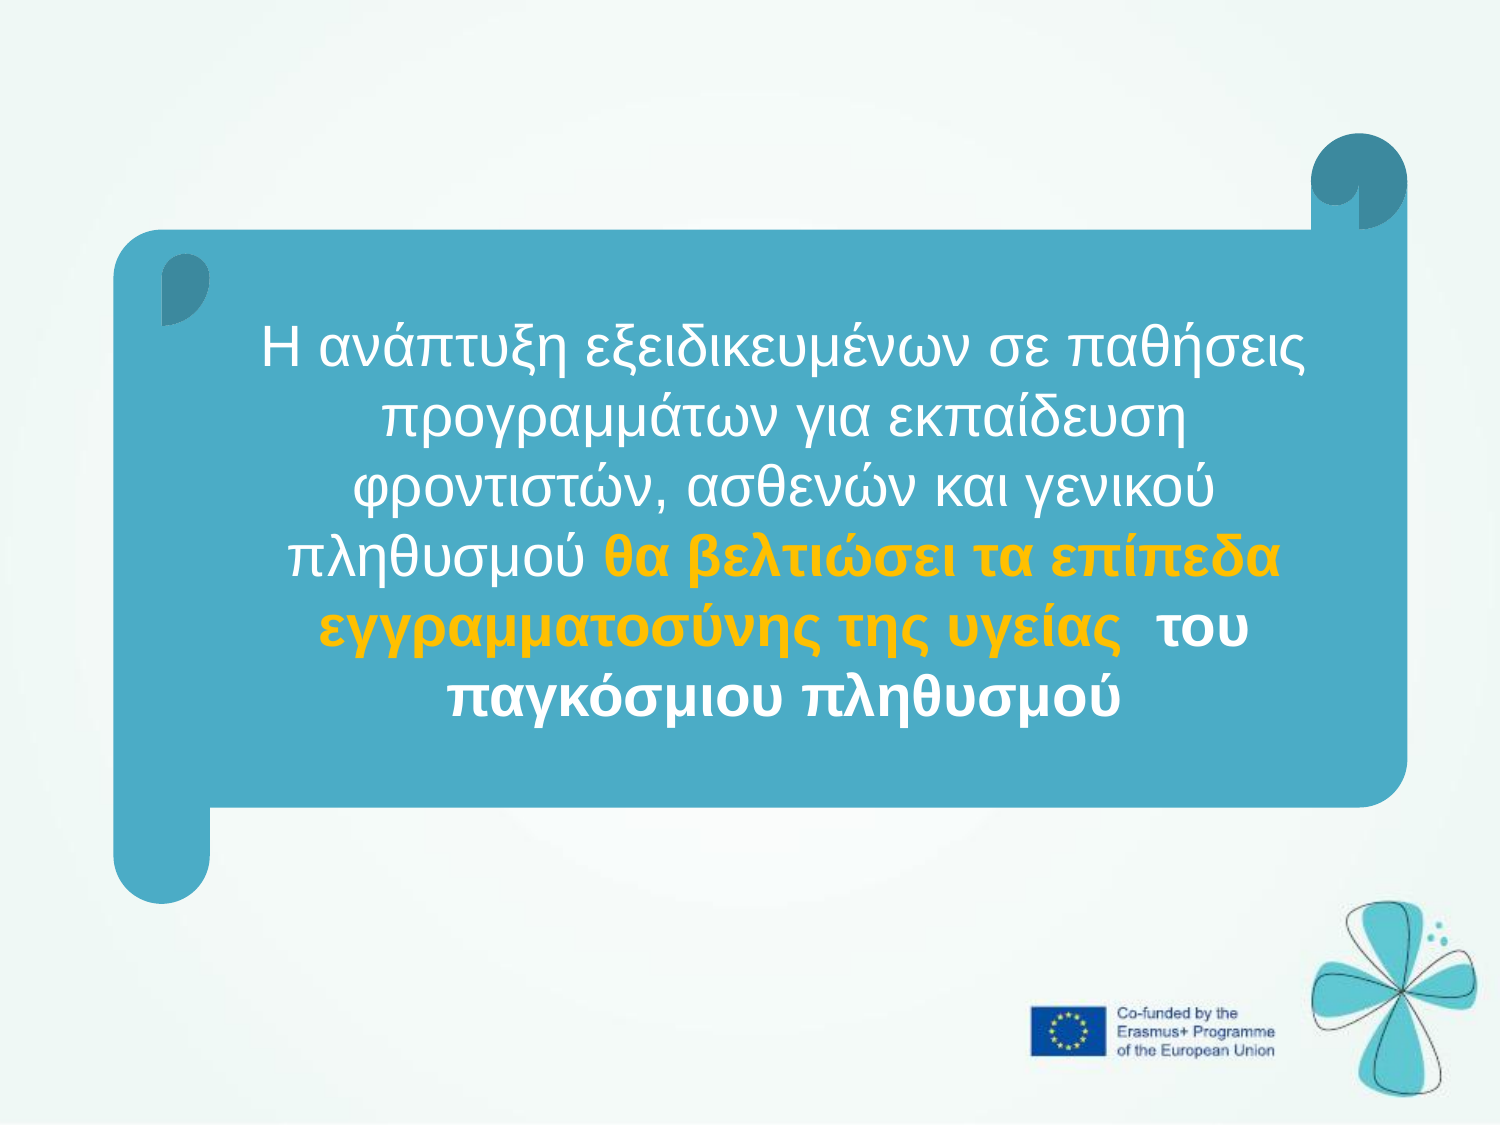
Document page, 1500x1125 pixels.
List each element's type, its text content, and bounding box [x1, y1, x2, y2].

text_box Η ανάπτυξη εξειδικευμένων σε παθήσεις προγραμμάτων για εκπαίδευση φροντιστών, ασθενών και γενικού πληθυσμού θα βελτιώσει τα επίπεδα εγγραμματοσύνης της υγείας του παγκόσμιου πληθυσμού [113, 133, 1408, 904]
picture [0, 0, 1500, 1125]
